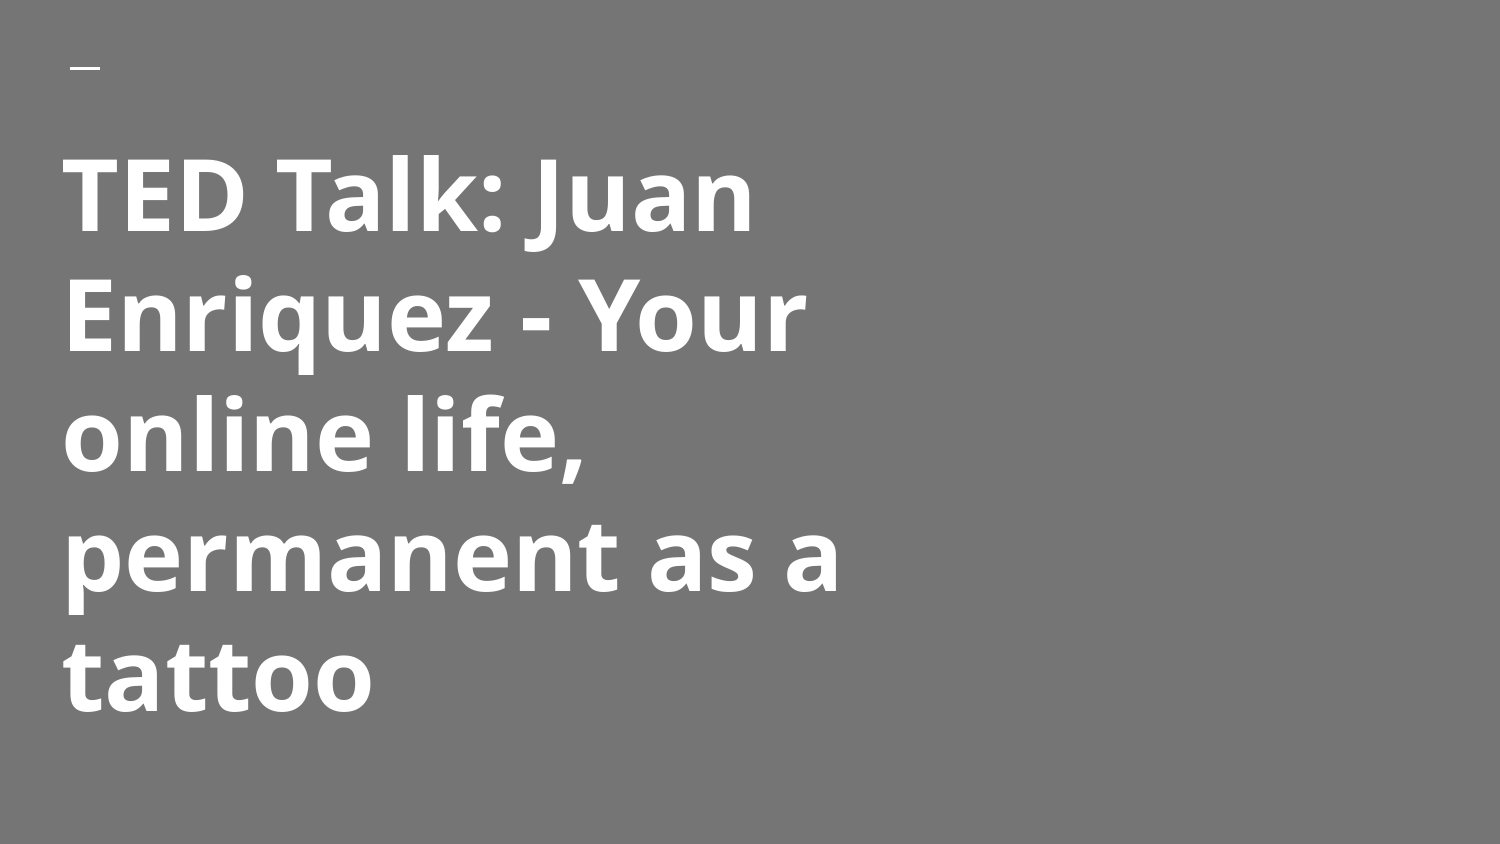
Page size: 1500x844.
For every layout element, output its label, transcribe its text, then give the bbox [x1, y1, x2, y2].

title TED Talk: Juan Enriquez - Your online life, permanent as a tattoo [46, 116, 1071, 746]
